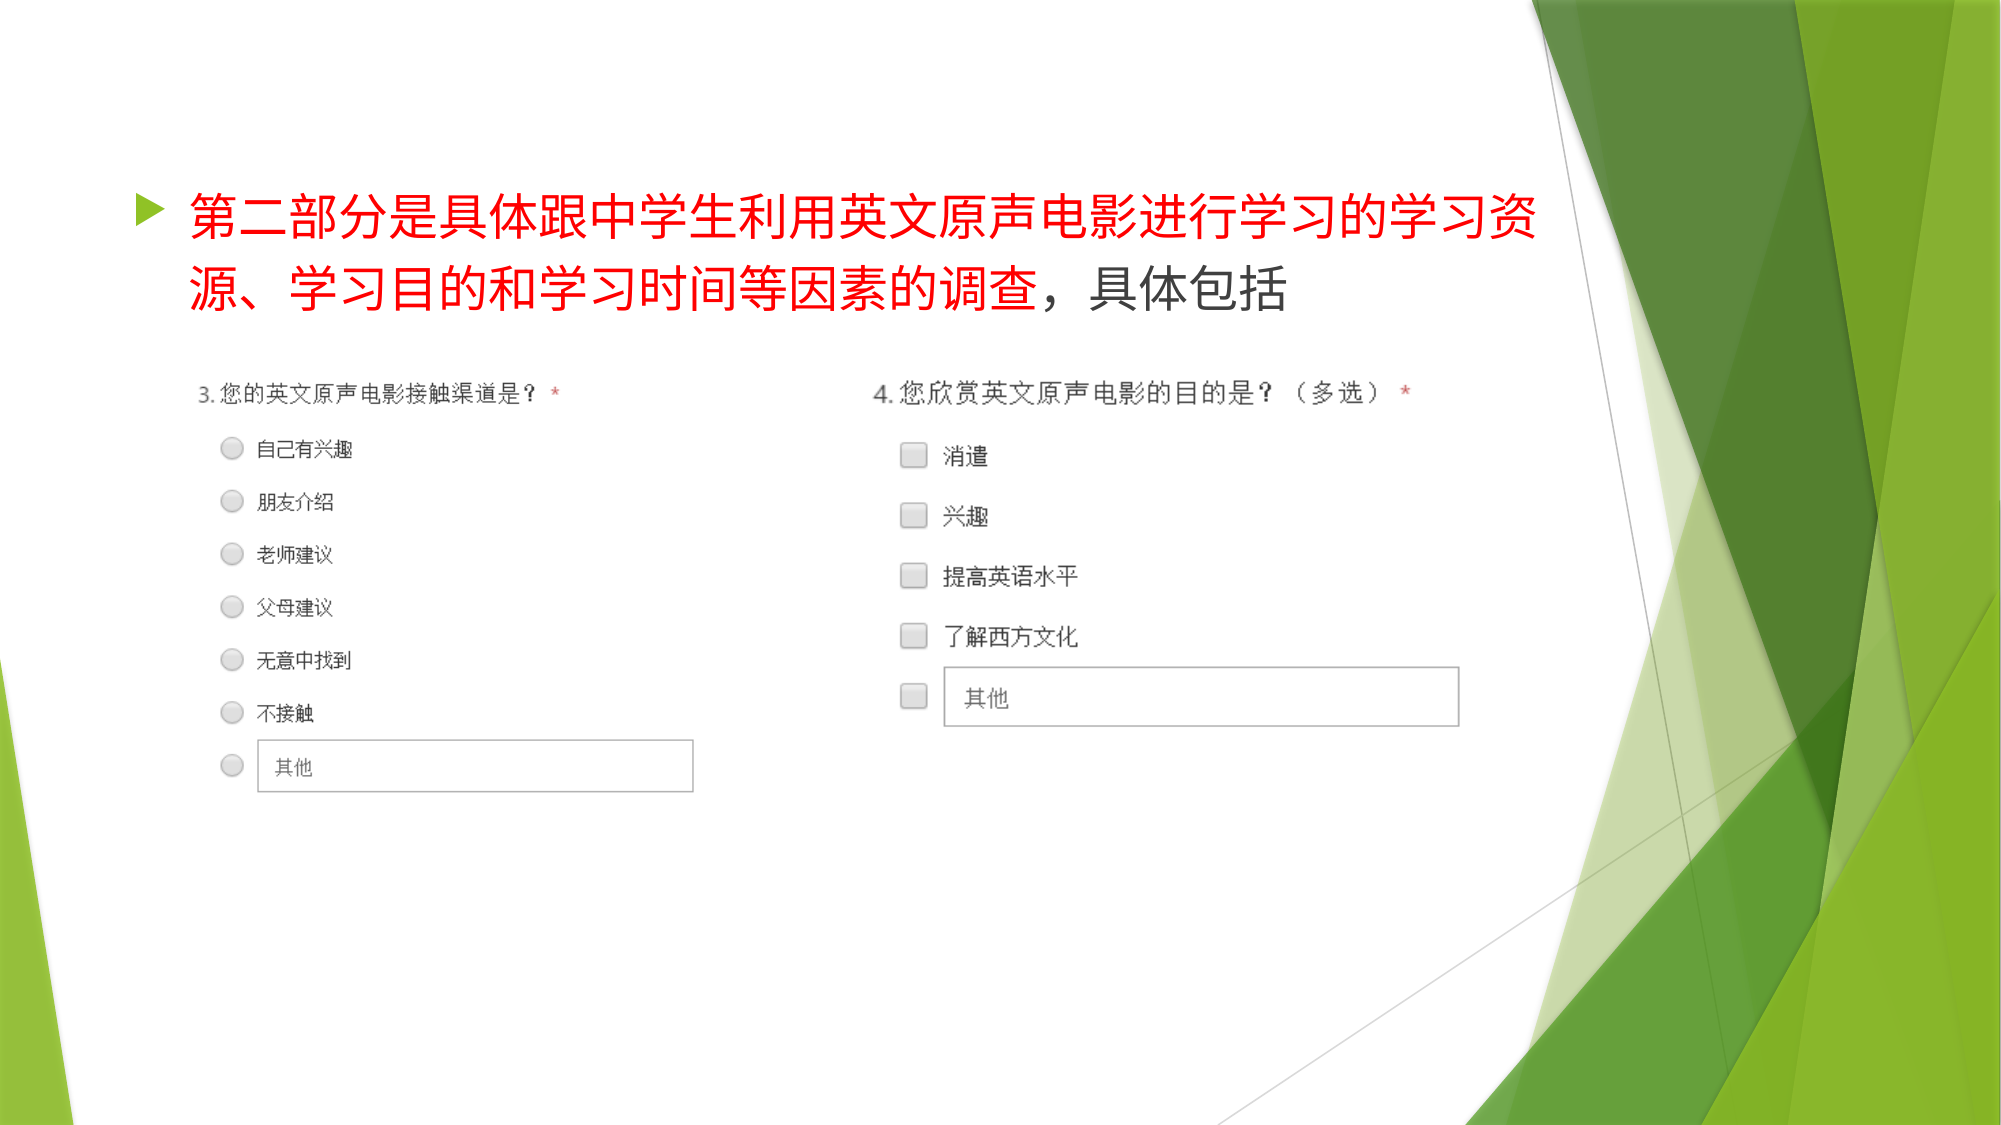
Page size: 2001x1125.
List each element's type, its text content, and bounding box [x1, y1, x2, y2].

list 第二部分是具体跟中学生利用英文原声电影进行学习的学习资源、学习目的和学习时间等因素的调查，具体包括 [117, 165, 1560, 384]
picture [844, 355, 1506, 770]
picture [173, 374, 732, 855]
